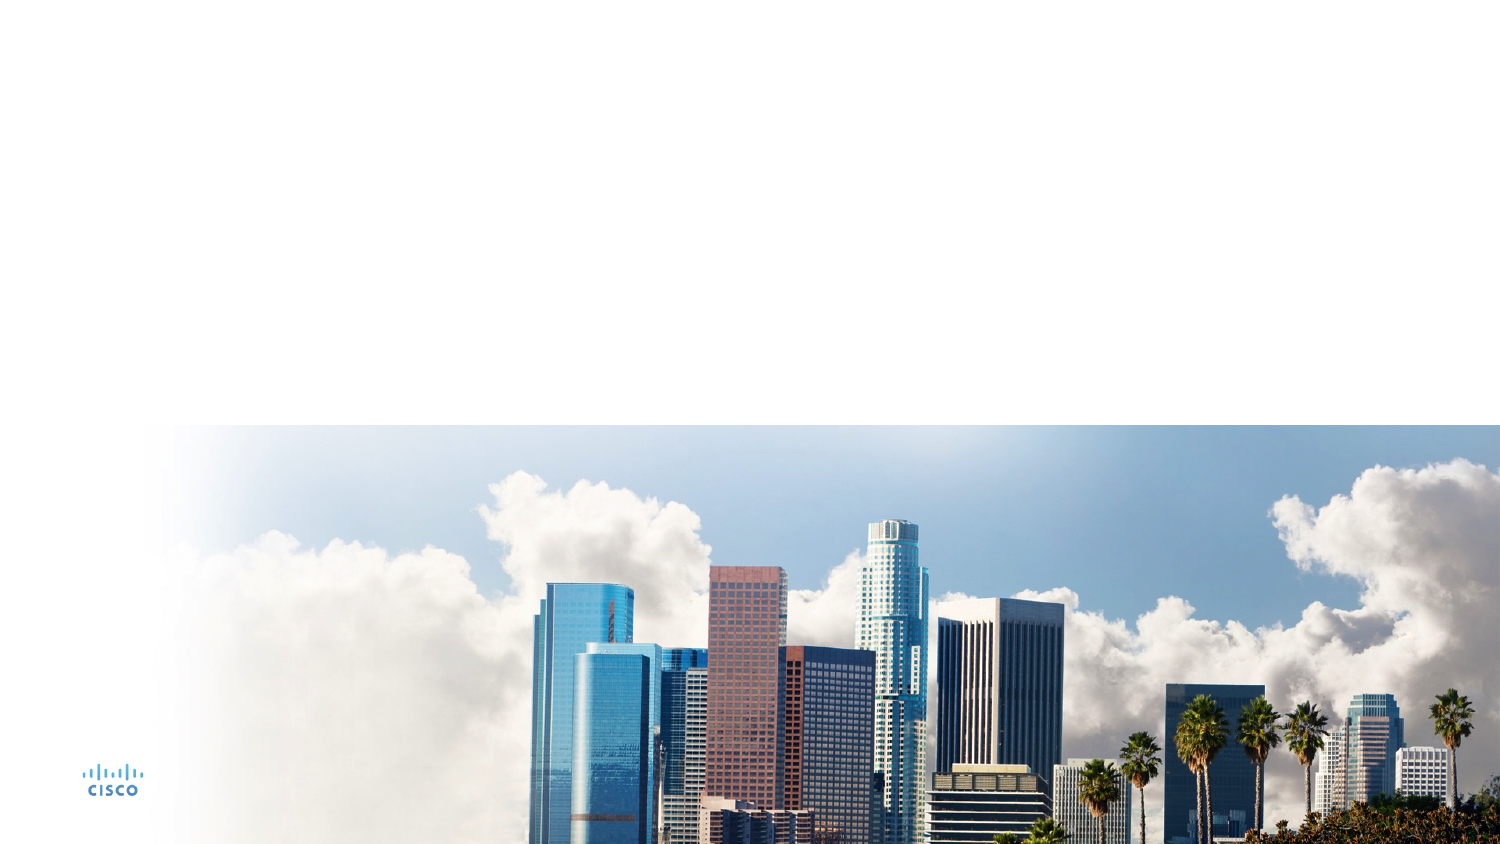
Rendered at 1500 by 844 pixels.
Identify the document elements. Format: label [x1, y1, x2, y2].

picture [0, 425, 1500, 844]
